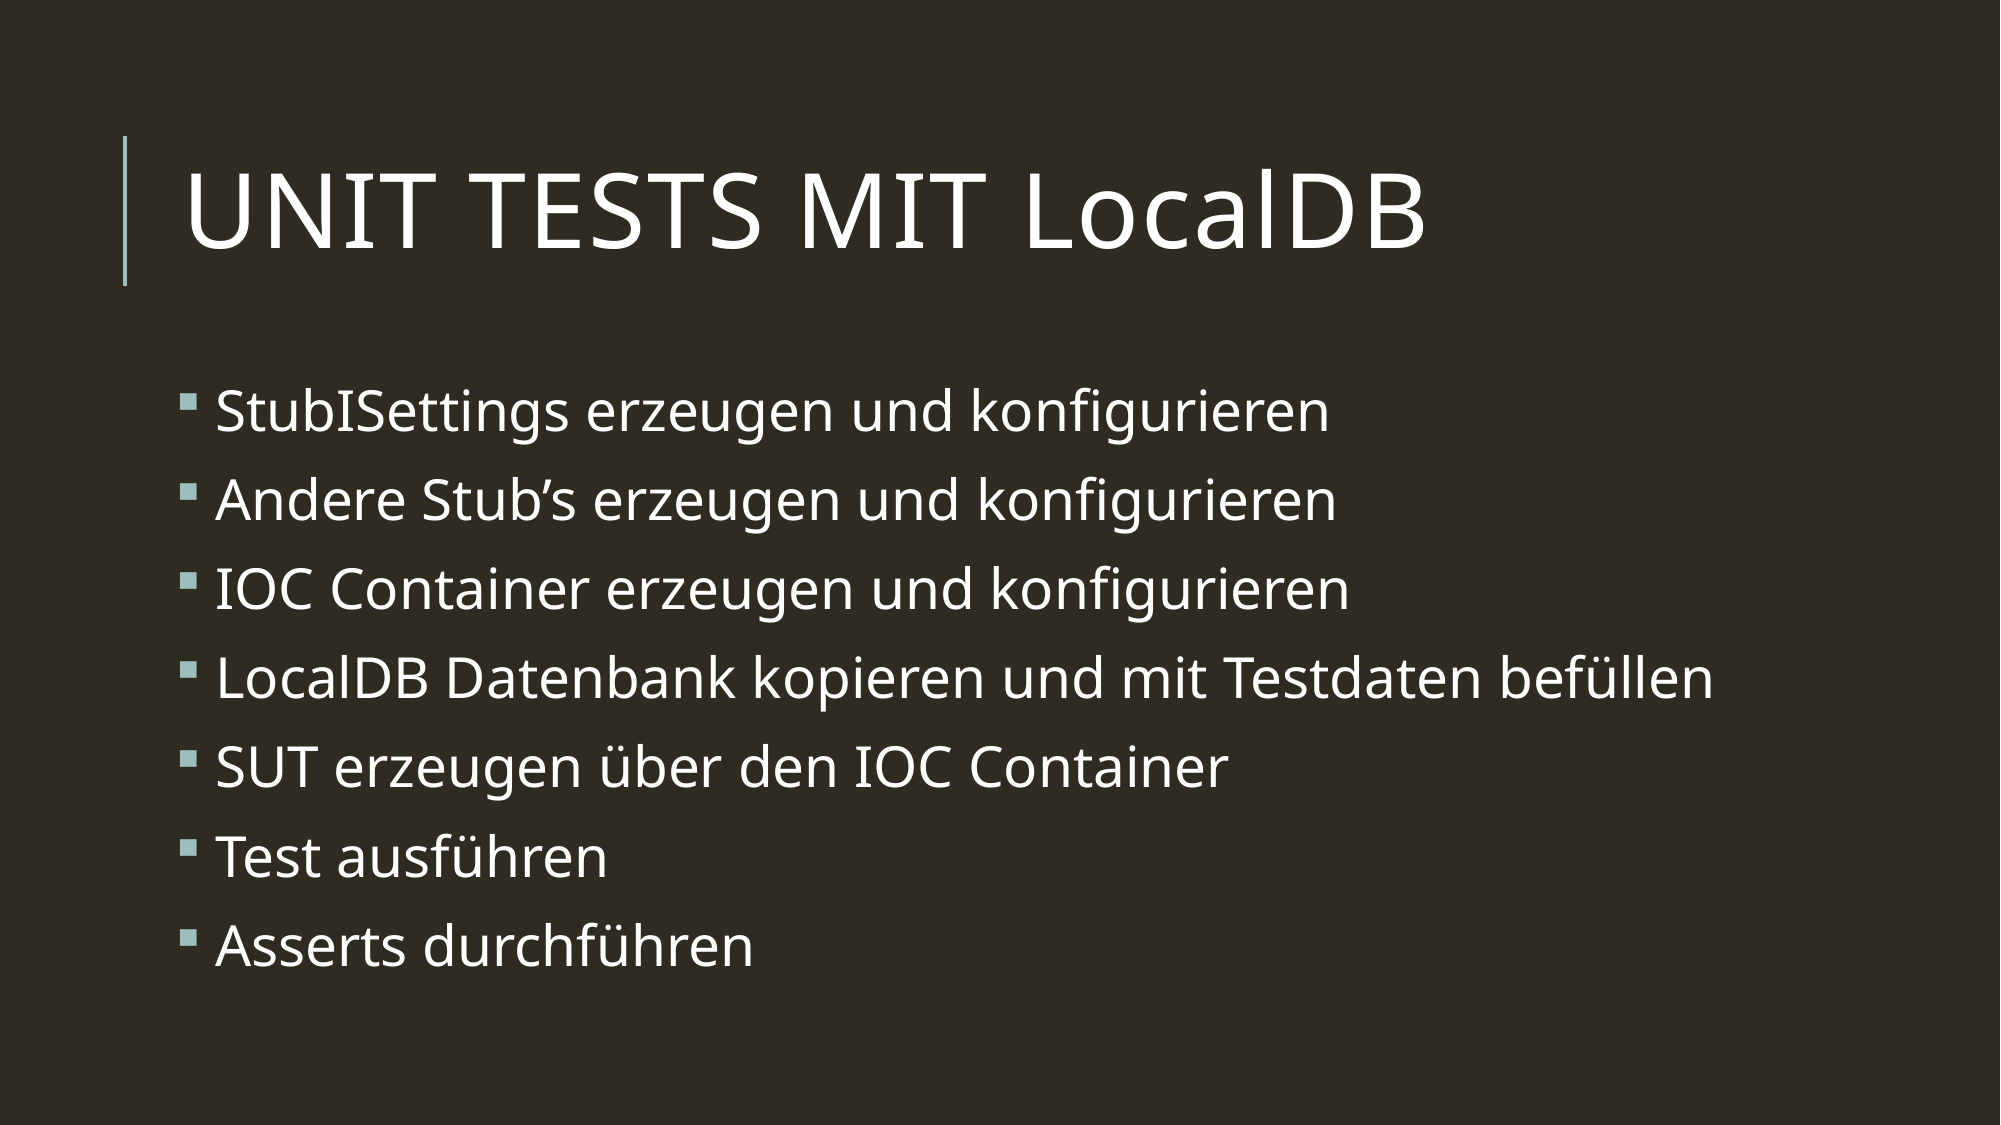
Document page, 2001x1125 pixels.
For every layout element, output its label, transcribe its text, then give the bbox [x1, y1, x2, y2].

title Unit Tests mit LocalDB [168, 96, 1763, 342]
list StubISettings erzeugen und konfigurieren Andere Stub’s erzeugen und konfigurieren IOC Container erzeugen und konfigurieren LocalDB Datenbank kopieren und mit Testdaten befüllen SUT erzeugen über den IOC Container Test ausführen Asserts durchführen [168, 375, 1763, 1035]
